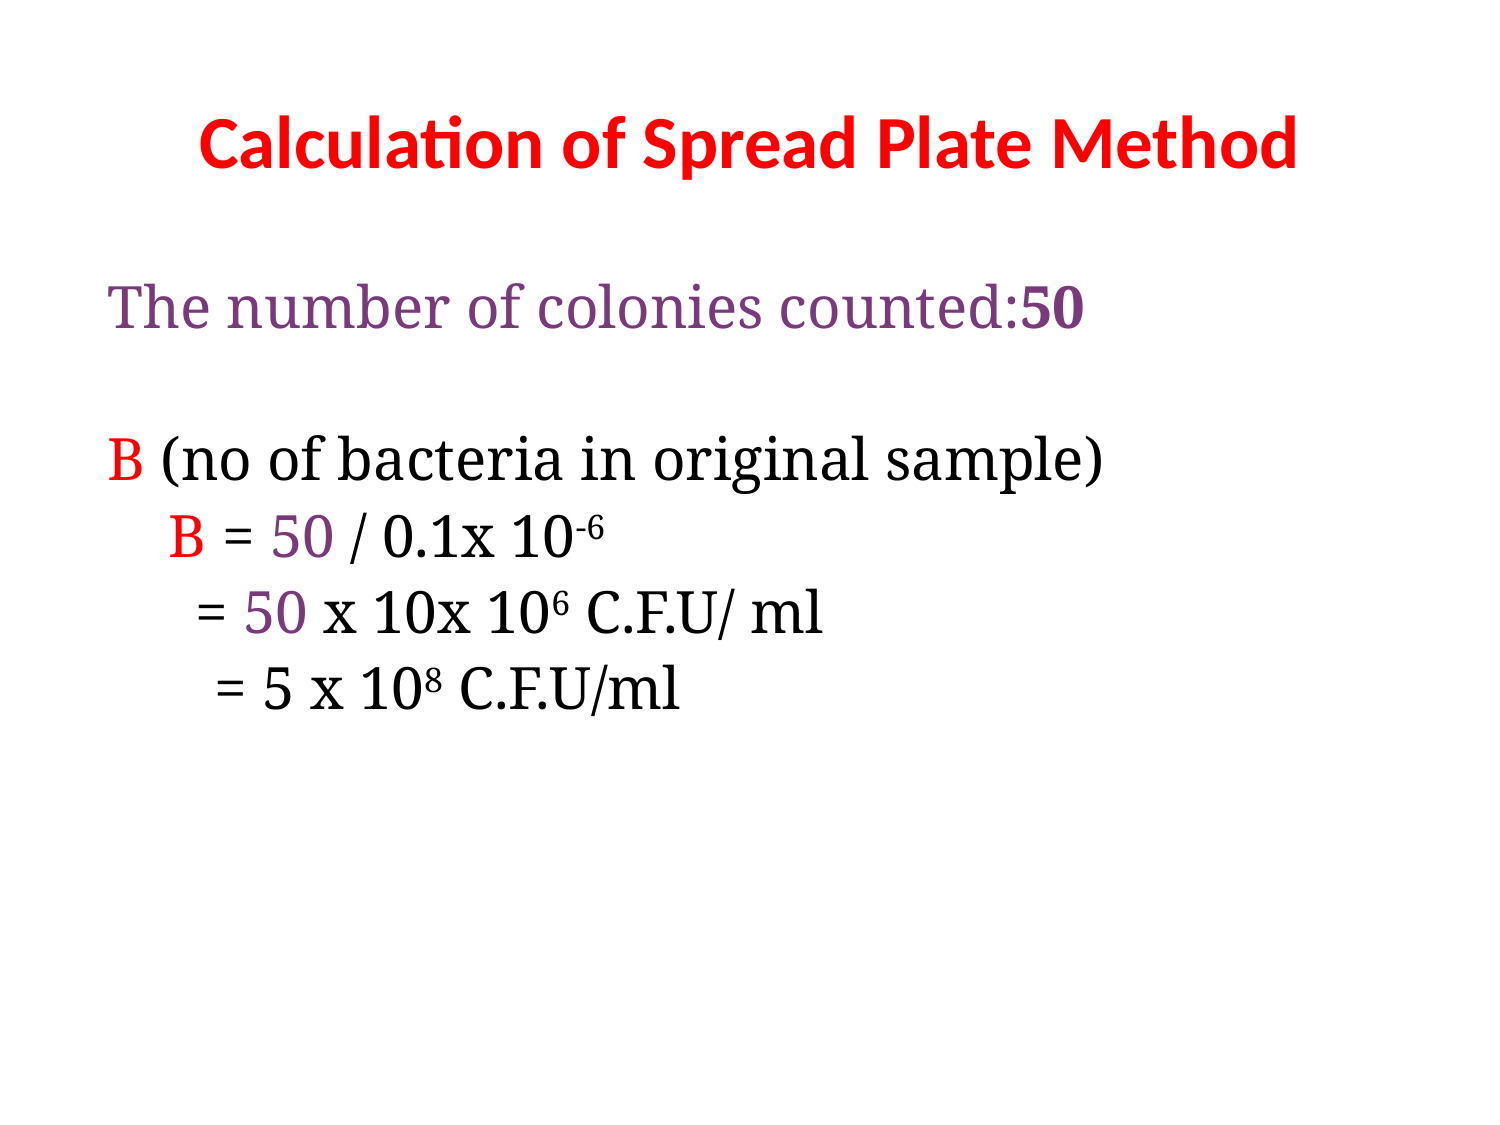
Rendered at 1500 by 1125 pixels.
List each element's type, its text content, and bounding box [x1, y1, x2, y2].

title Calculation of Spread Plate Method [75, 45, 1425, 233]
list The number of colonies counted:50 B (no of bacteria in original sample) B = 50 / 0.1x 10-6 = 50 x 10x 106 C.F.U/ ml = 5 x 108 C.F.U/ml [75, 262, 1425, 1005]
